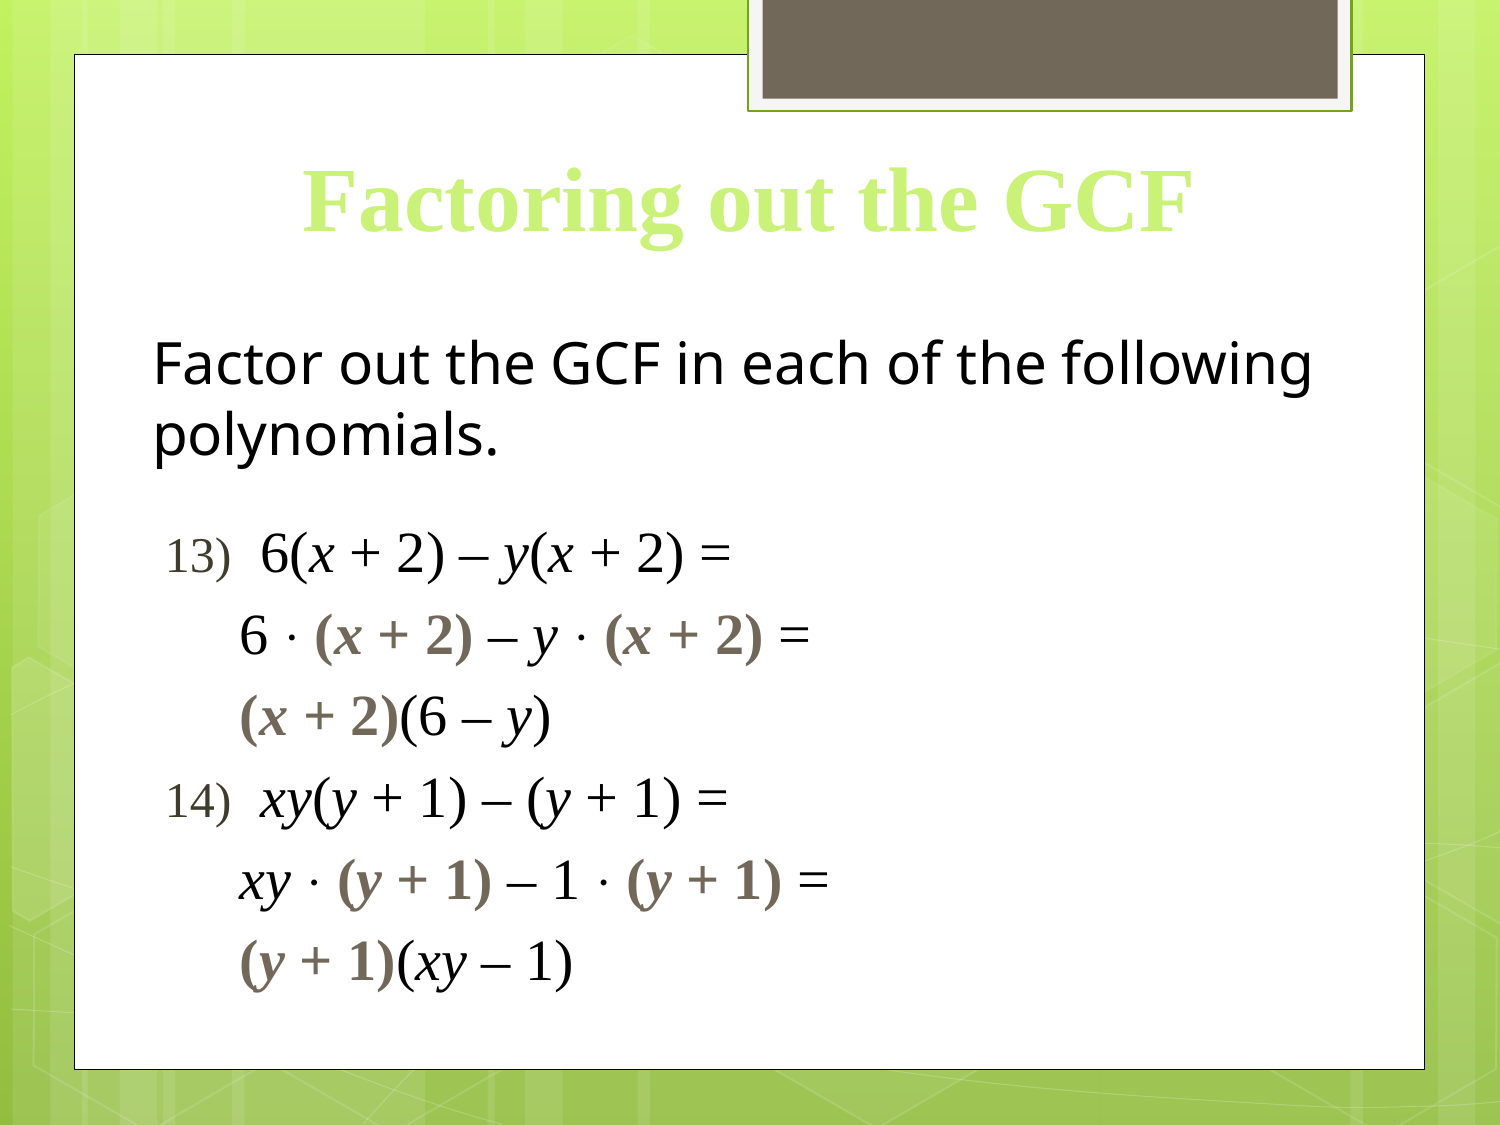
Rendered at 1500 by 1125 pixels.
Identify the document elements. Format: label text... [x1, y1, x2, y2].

text_box Factoring out the GCF [74, 35, 1425, 136]
text_box Factor out the GCF in each of the following polynomials. [137, 319, 1338, 474]
text_box 13) 6(x + 2) – y(x + 2) = 6 · (x + 2) – y · (x + 2) = (x + 2)(6 – y) 14) xy(y + 1) – (y + 1) = xy · (y + 1) – 1 · (y + 1) = (y + 1)(xy – 1) [150, 506, 1400, 1000]
